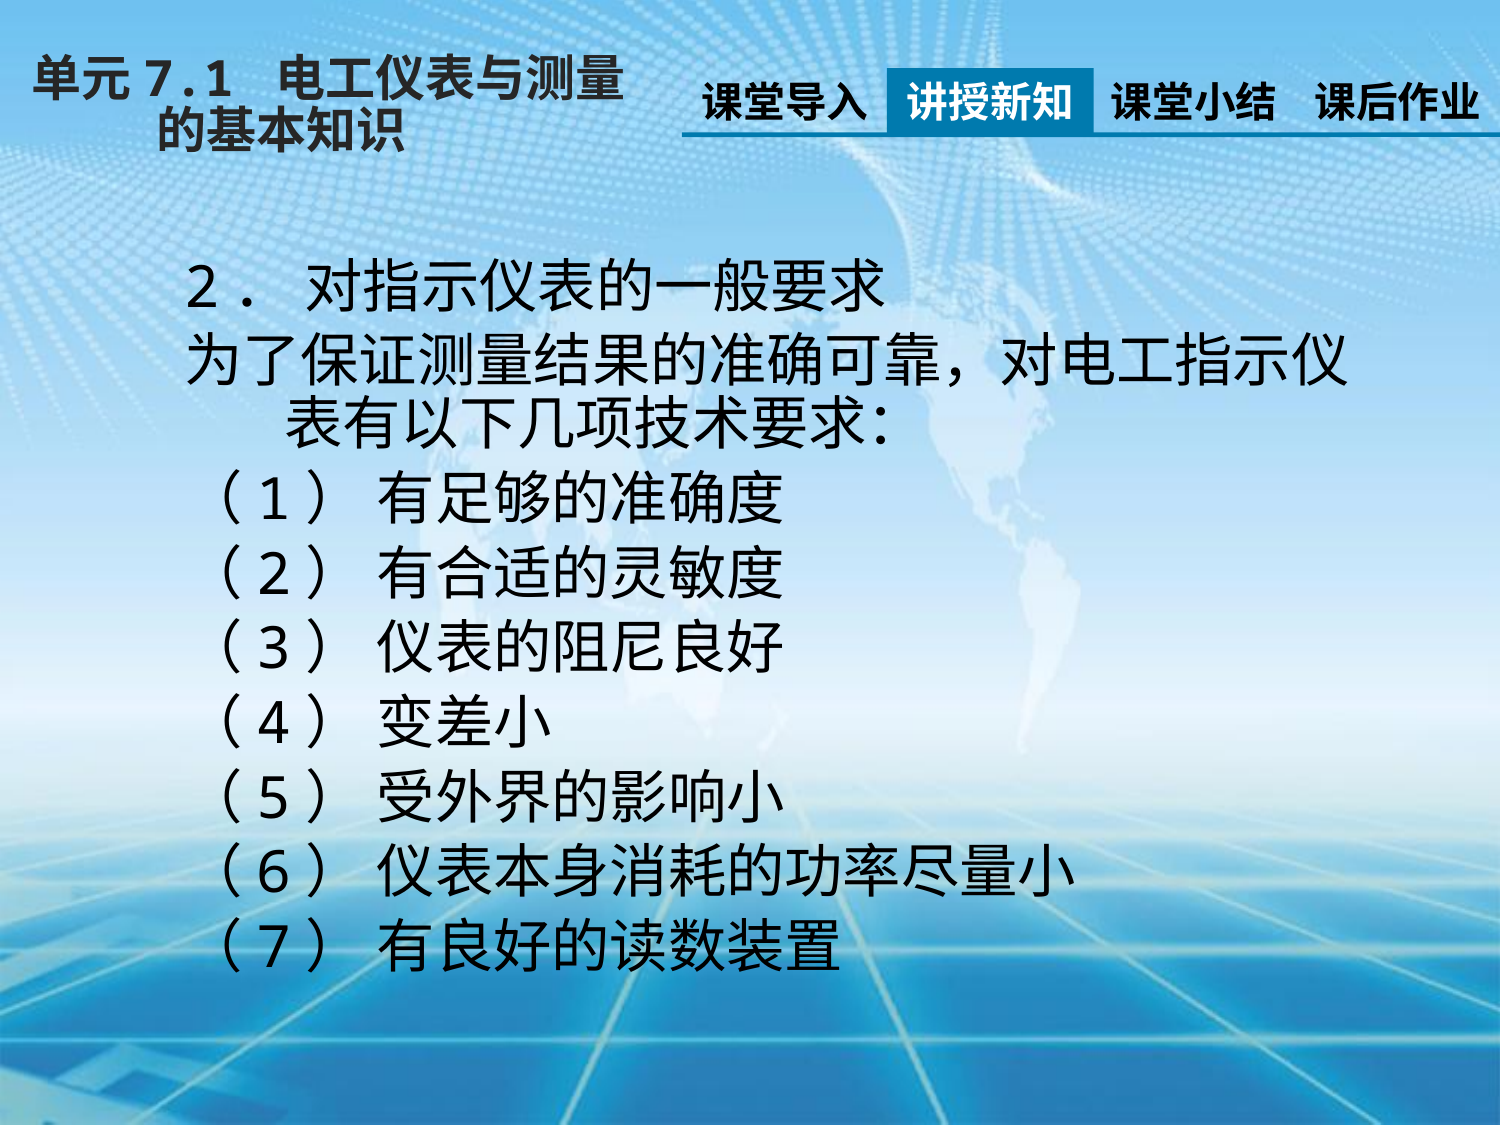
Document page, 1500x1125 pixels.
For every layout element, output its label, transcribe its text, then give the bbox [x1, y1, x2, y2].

text_box 2． 对指示仪表的一般要求 为了保证测量结果的准确可靠，对电工指示仪表有以下几项技术要求： （1） 有足够的准确度 （2） 有合适的灵敏度 （3） 仪表的阻尼良好 （4） 变差小 （5） 受外界的影响小 （6） 仪表本身消耗的功率尽量小 （7） 有良好的读数装置 [169, 249, 1368, 1025]
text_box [16, 46, 1500, 168]
picture [0, 0, 1500, 1125]
